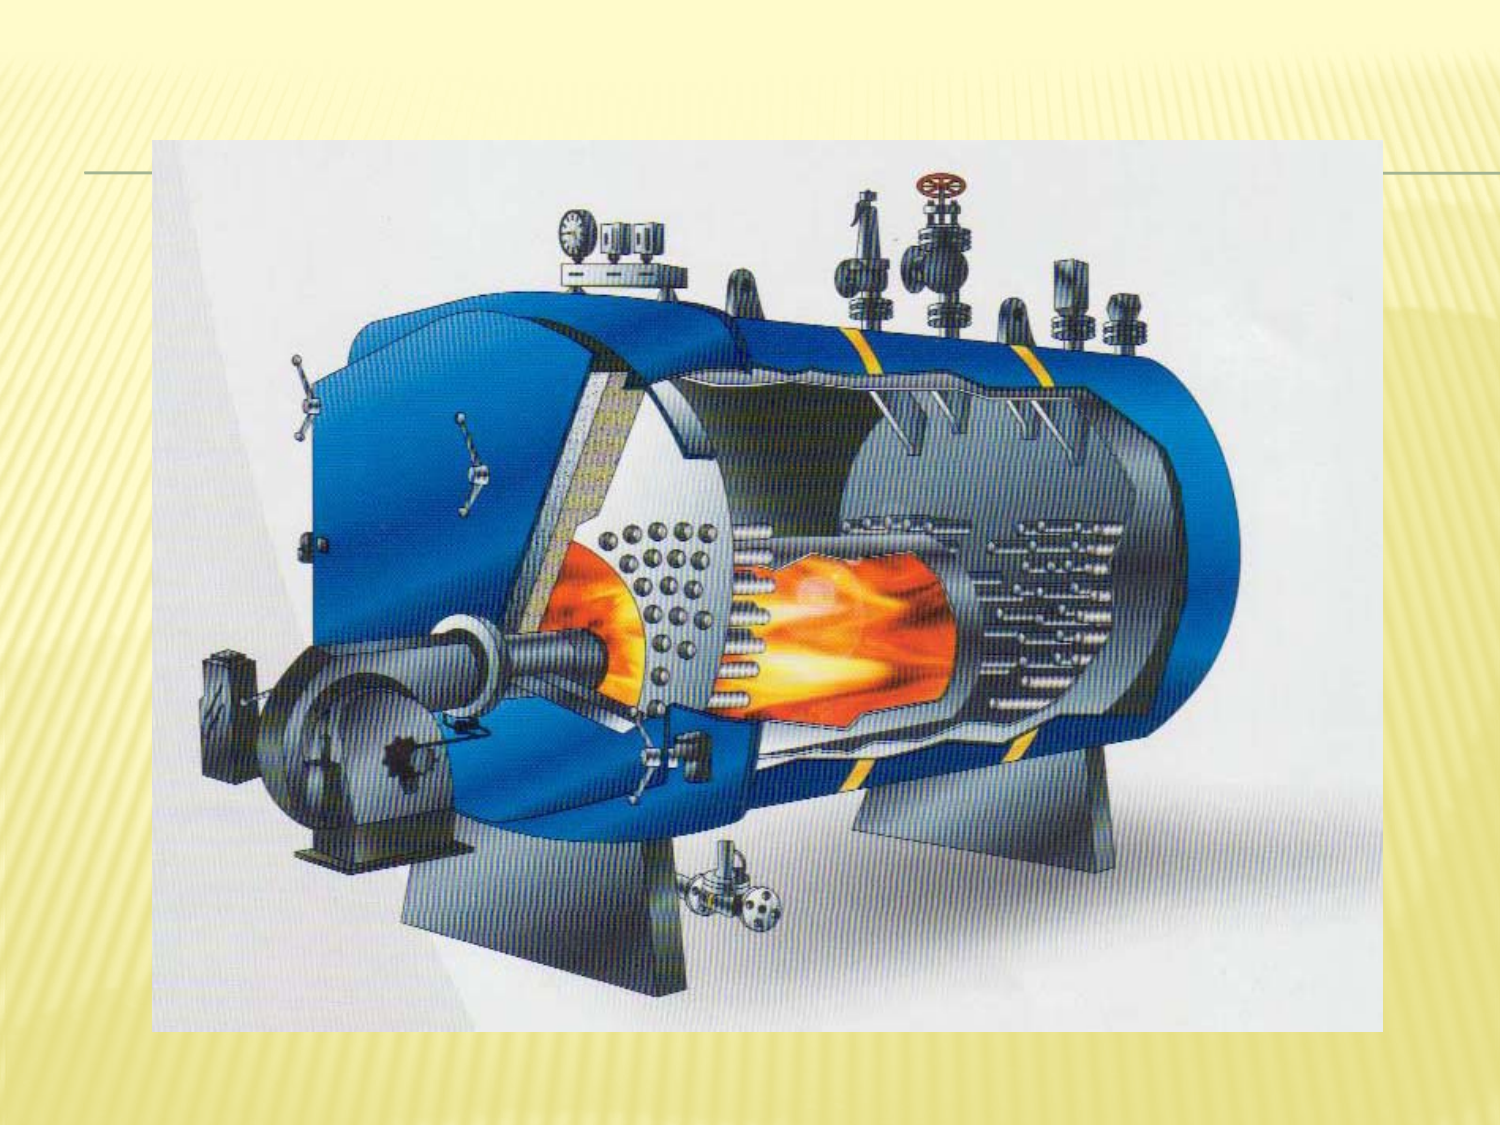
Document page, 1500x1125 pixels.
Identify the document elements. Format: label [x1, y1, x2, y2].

list [151, 140, 1384, 1032]
